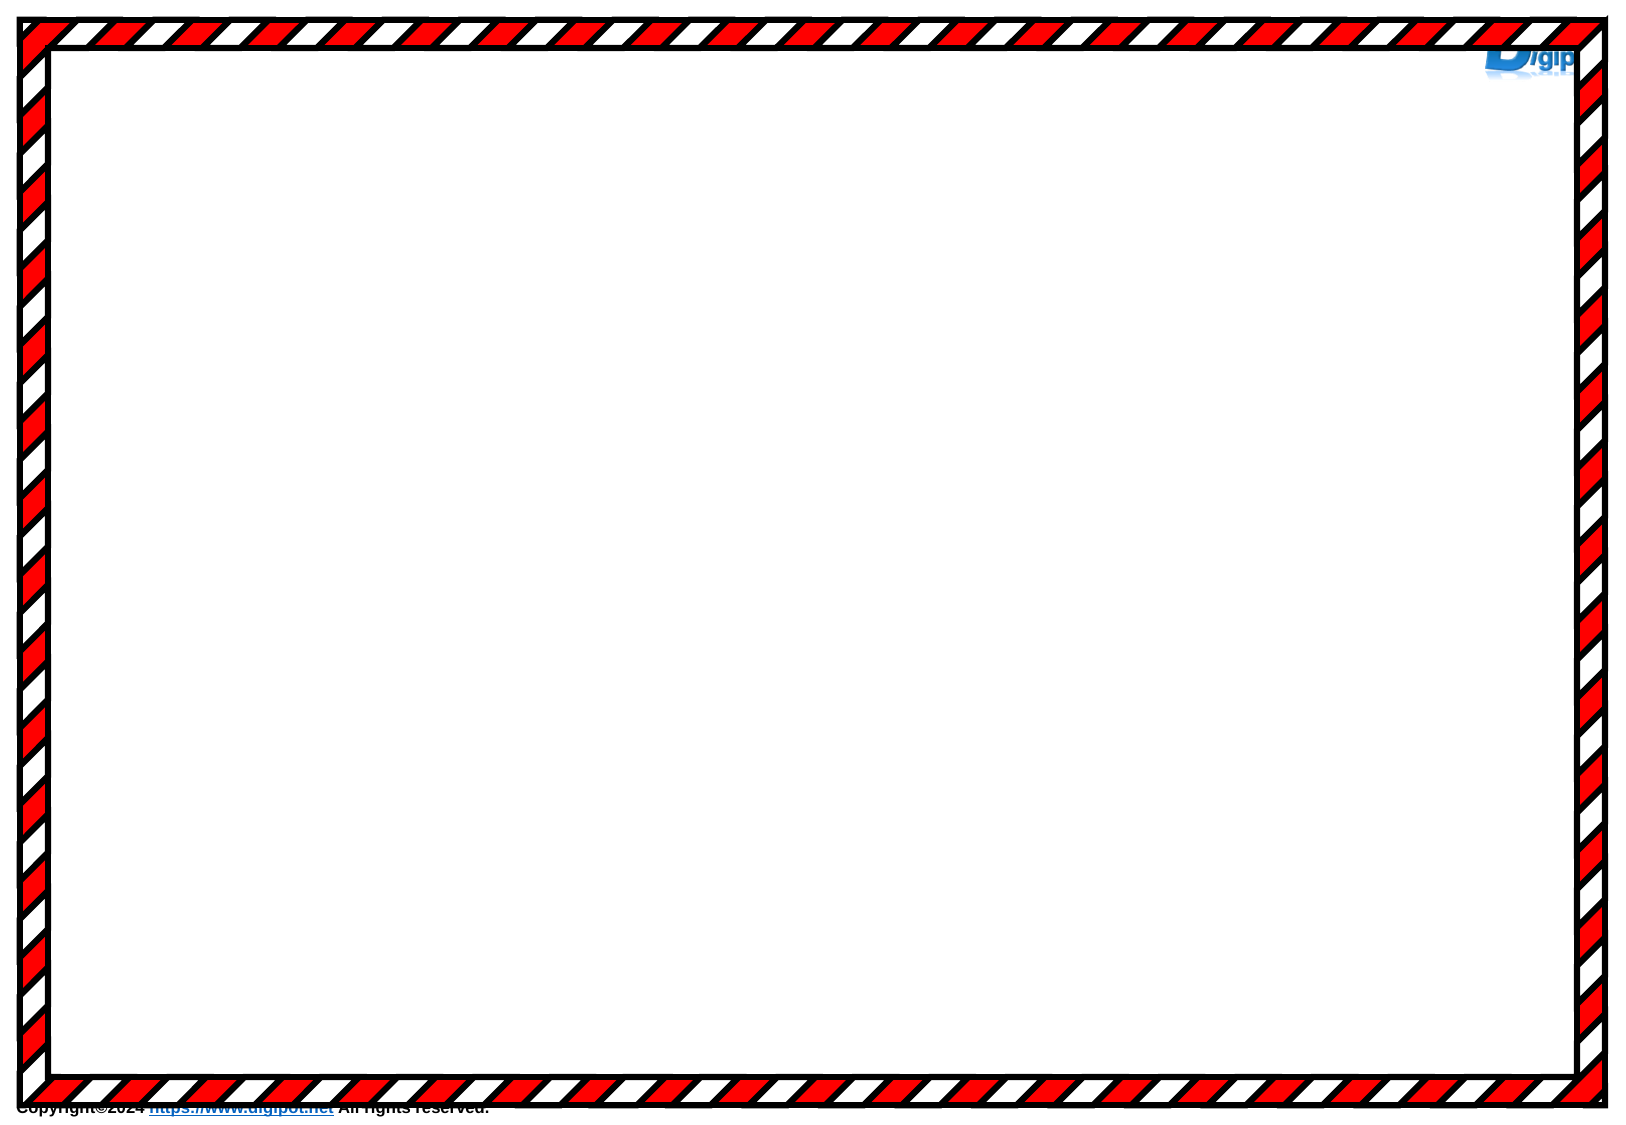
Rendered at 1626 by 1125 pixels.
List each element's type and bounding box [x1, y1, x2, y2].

text_box [1500, 18, 1572, 49]
text_box [888, 18, 960, 49]
text_box [18, 658, 49, 731]
text_box [352, 18, 425, 49]
text_box [89, 19, 152, 49]
text_box [18, 965, 49, 1037]
text_box [1576, 595, 1606, 658]
text_box [1117, 18, 1190, 49]
text_box [18, 429, 49, 501]
text_box [964, 18, 1037, 49]
text_box [443, 1075, 515, 1107]
text_box [19, 778, 49, 840]
text_box [1041, 18, 1113, 49]
text_box [1576, 213, 1606, 275]
text_box [19, 242, 49, 305]
text_box [1467, 19, 1529, 49]
text_box [19, 89, 49, 152]
text_box [166, 19, 228, 49]
text_box [658, 18, 731, 49]
text_box [19, 395, 49, 458]
text_box [625, 19, 687, 49]
text_box [1390, 19, 1452, 49]
text_box [18, 199, 49, 272]
text_box [1314, 19, 1376, 49]
text_box [1358, 1075, 1430, 1107]
text_box [18, 505, 49, 578]
text_box [1576, 63, 1606, 122]
text_box [18, 888, 49, 960]
text_box [549, 19, 611, 49]
text_box [18, 18, 119, 119]
text_box [639, 1076, 699, 1106]
text_box [19, 855, 49, 917]
text_box [19, 702, 49, 764]
text_box [18, 352, 49, 425]
text_box [410, 1076, 472, 1106]
text_box [1576, 978, 1606, 1040]
text_box [199, 18, 272, 49]
text_box [366, 1075, 439, 1107]
picture [1485, 49, 1575, 82]
text_box [1575, 705, 1607, 778]
text_box [1575, 246, 1607, 319]
text_box [593, 1075, 668, 1107]
text_box [1575, 476, 1607, 548]
text_box [123, 18, 195, 49]
text_box [18, 582, 49, 654]
text_box [1347, 18, 1419, 49]
text_box [18, 1041, 56, 1107]
text_box [778, 19, 840, 49]
text_box [18, 123, 49, 195]
text_box [1084, 19, 1147, 49]
text_box [1248, 1076, 1311, 1106]
text_box [1576, 289, 1606, 352]
text_box [276, 18, 348, 49]
text_box [395, 19, 458, 49]
text_box [1576, 139, 1606, 199]
text_box [735, 18, 807, 49]
text_box [1576, 366, 1606, 428]
text_box [1423, 18, 1496, 49]
text_box [1576, 748, 1606, 811]
text_box [429, 18, 501, 49]
text_box [811, 18, 884, 49]
text_box [519, 1075, 592, 1107]
text_box [942, 1076, 1005, 1106]
text_box [60, 1075, 133, 1107]
text_box [975, 1075, 1048, 1107]
text_box [1129, 1075, 1201, 1107]
text_box [1008, 19, 1070, 49]
text_box [1576, 442, 1606, 505]
text_box [19, 19, 75, 75]
text_box [1205, 1075, 1277, 1107]
text_box [931, 19, 993, 49]
text_box [582, 18, 654, 49]
text_box [1478, 1076, 1540, 1106]
text_box [1576, 901, 1606, 964]
text_box [19, 931, 49, 993]
text_box [1401, 1076, 1464, 1106]
text_box [18, 735, 49, 807]
text_box [19, 166, 49, 228]
text_box [866, 1076, 928, 1106]
text_box [472, 19, 534, 49]
text_box [213, 1075, 286, 1107]
text_box [563, 1076, 622, 1106]
text_box [319, 19, 381, 49]
text_box [1511, 1011, 1607, 1107]
text_box [1575, 552, 1607, 624]
text_box [1052, 1075, 1124, 1107]
text_box [333, 1076, 395, 1106]
text_box [27, 1076, 89, 1106]
text_box [1575, 399, 1607, 471]
text_box [486, 1076, 548, 1106]
text_box [1575, 93, 1607, 168]
text_box [1237, 19, 1299, 49]
text_box [137, 1075, 209, 1107]
text_box [855, 19, 917, 49]
text_box [257, 1076, 319, 1106]
text_box [669, 1075, 742, 1107]
text_box [1575, 170, 1607, 242]
text_box [104, 1076, 166, 1106]
text_box [1095, 1076, 1158, 1106]
text_box [789, 1076, 852, 1106]
text_box [1172, 1076, 1234, 1106]
text_box [822, 1075, 895, 1107]
text_box [1019, 1076, 1081, 1106]
text_box [19, 549, 49, 611]
text_box [18, 276, 49, 348]
text_box [242, 19, 305, 49]
text_box [290, 1075, 362, 1107]
text_box [1554, 1054, 1606, 1106]
text_box [505, 18, 578, 49]
text_box [746, 1075, 818, 1107]
text_box [19, 1008, 49, 1070]
text_box [1543, 19, 1605, 49]
text_box [1281, 1075, 1354, 1107]
text_box [1575, 935, 1607, 1007]
text_box [1576, 825, 1606, 887]
text_box [1434, 1075, 1507, 1107]
text_box [1575, 323, 1607, 395]
text_box [702, 19, 764, 49]
text_box [1575, 19, 1607, 92]
text_box [1194, 18, 1266, 49]
text_box [18, 811, 49, 884]
text_box [1575, 781, 1607, 854]
text_box [1575, 629, 1607, 701]
text_box [1270, 18, 1343, 49]
text_box [899, 1075, 971, 1107]
text_box [1325, 1076, 1387, 1106]
text_box [19, 625, 49, 687]
text_box [1576, 672, 1606, 734]
text_box [180, 1076, 242, 1106]
text_box [19, 319, 49, 381]
text_box [1576, 519, 1606, 581]
text_box [713, 1076, 775, 1106]
text_box [1575, 858, 1607, 930]
text_box [1161, 19, 1223, 49]
text_box [19, 472, 49, 534]
